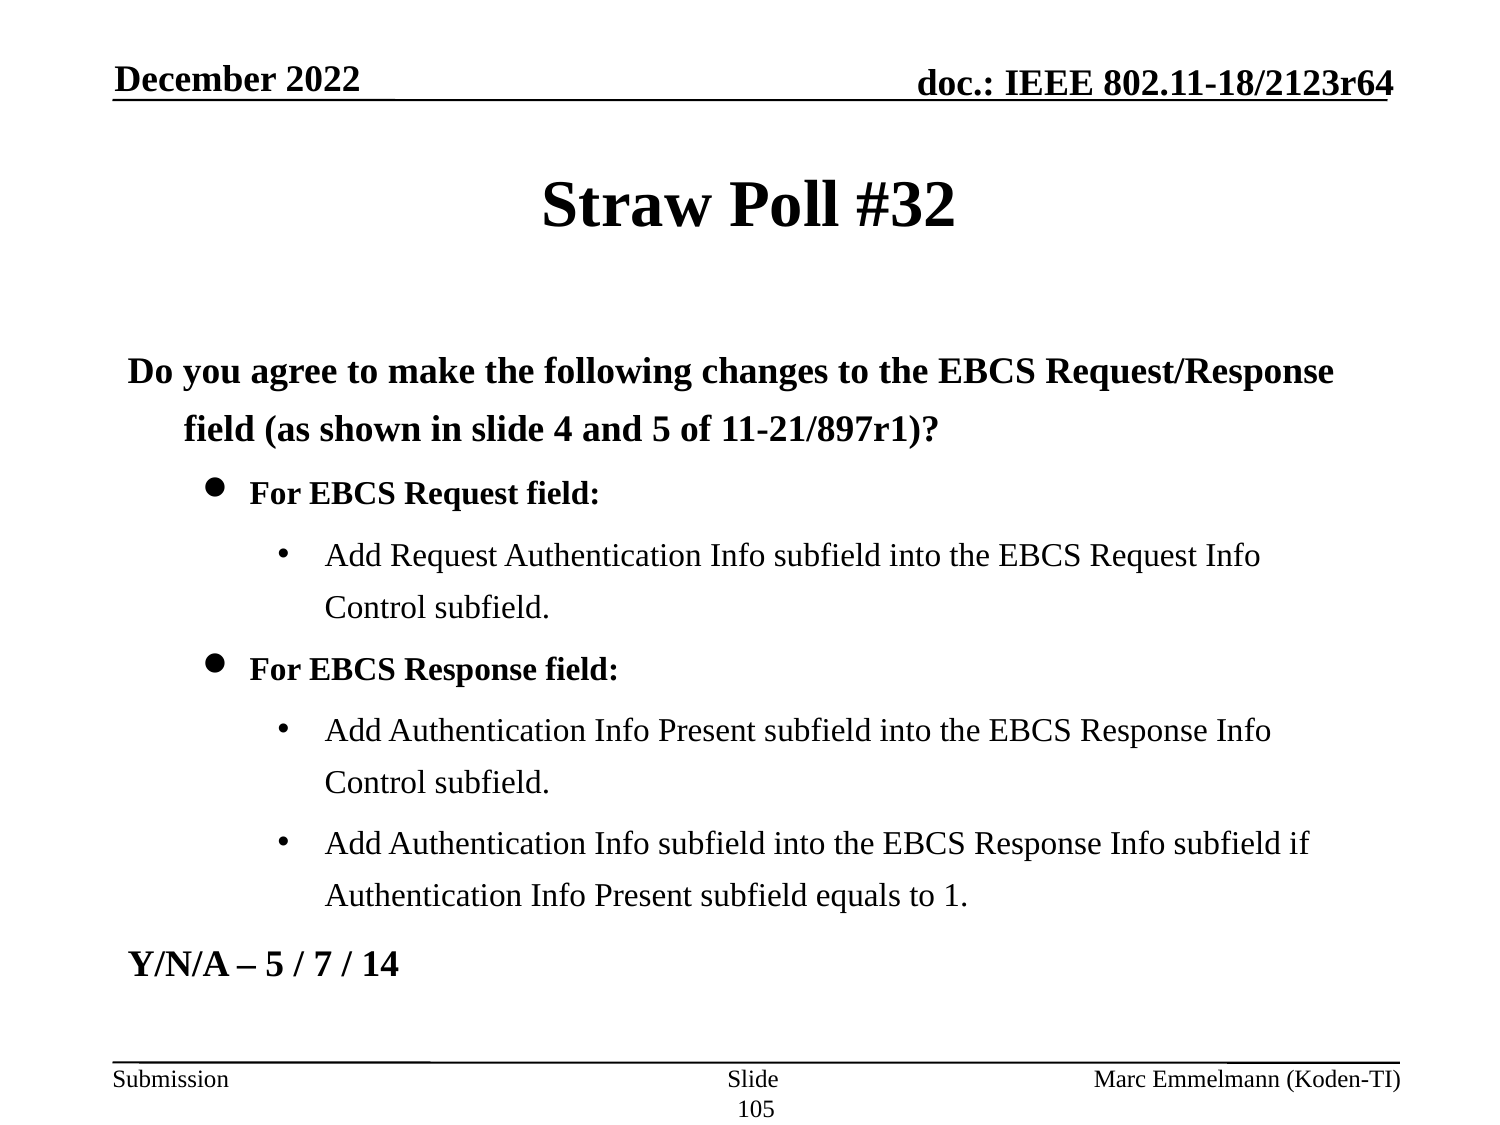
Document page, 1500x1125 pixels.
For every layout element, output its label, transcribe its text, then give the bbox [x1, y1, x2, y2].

title Straw Poll #32 [112, 112, 1388, 288]
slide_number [114, 54, 423, 100]
list Do you agree to make the following changes to the EBCS Request/Response field (as shown in slide 4 and 5 of 11-21/897r1)? For EBCS Request field: Add Request Authentication Info subfield into the EBCS Request Info Control subfield. For EBCS Response field: Add Authentication Info Present subfield into the EBCS Response Info Control subfield. Add Authentication Info subfield into the EBCS Response Info subfield if Authentication Info Present subfield equals to 1. Y/N/A – 5 / 7 / 14 [112, 324, 1388, 1000]
slide_number Slide 105 [712, 1061, 800, 1123]
footer Marc Emmelmann (Koden-TI) [878, 1061, 1402, 1093]
